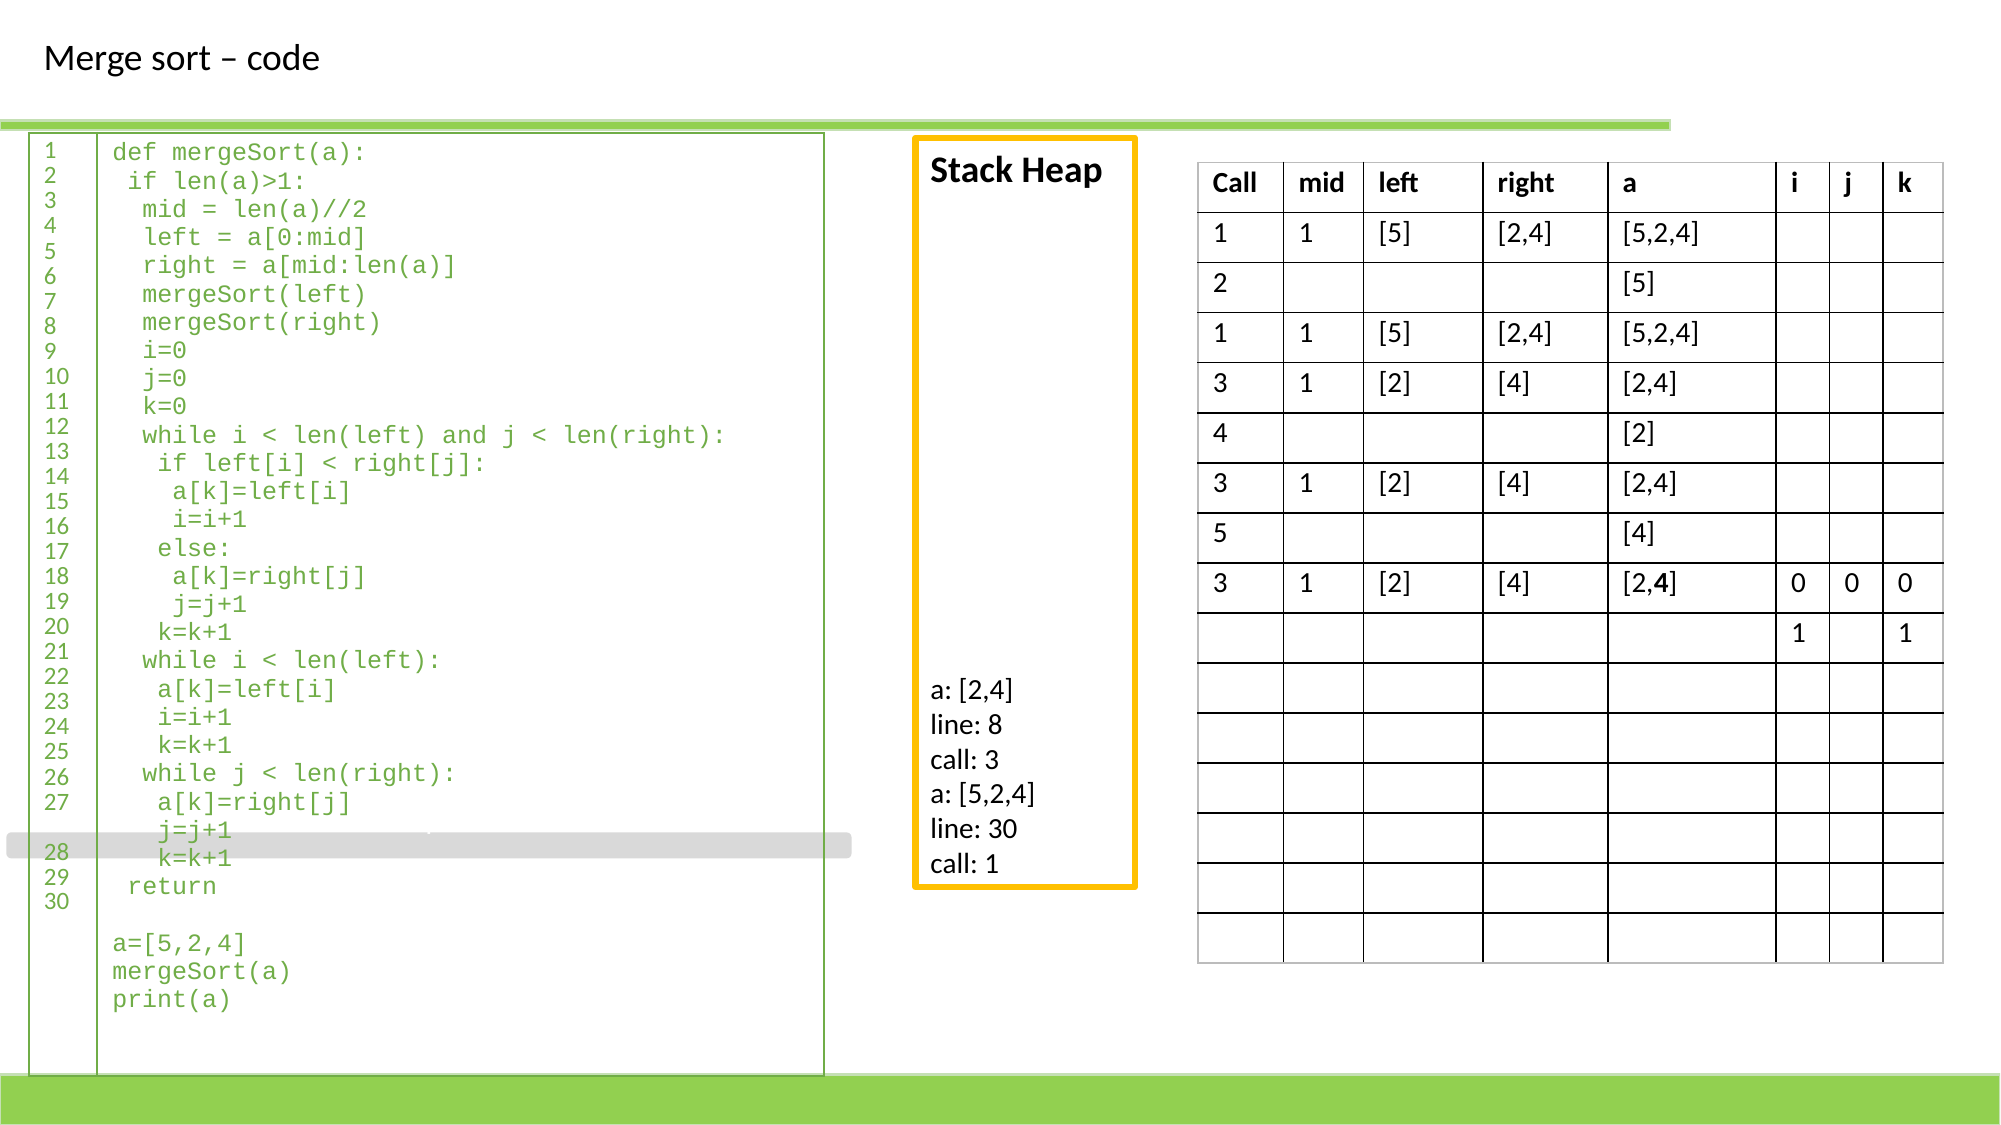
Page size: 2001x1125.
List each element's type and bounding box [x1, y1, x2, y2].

table_cell [1609, 814, 1775, 862]
table_cell [1364, 363, 1482, 412]
table_cell [1777, 564, 1829, 612]
table_cell [1884, 914, 1942, 962]
table_cell [1830, 714, 1882, 762]
table_cell [1777, 914, 1829, 962]
table_cell [1199, 464, 1283, 512]
table_cell [1777, 363, 1829, 412]
table_cell [1609, 714, 1775, 762]
table_cell [1830, 213, 1882, 262]
table_cell [1609, 914, 1775, 962]
table_cell [1484, 564, 1607, 612]
table_cell [1364, 263, 1482, 312]
table_header [1830, 163, 1882, 212]
table_cell [1830, 363, 1882, 412]
table_cell [1609, 614, 1775, 662]
table_cell [1284, 864, 1363, 912]
table_cell [1830, 764, 1882, 812]
table_cell [1284, 664, 1363, 712]
table_cell [1484, 263, 1607, 312]
table_cell [1284, 464, 1363, 512]
table_cell [1884, 814, 1942, 862]
table_cell [1777, 714, 1829, 762]
table_cell [1484, 363, 1607, 412]
table_cell [1830, 514, 1882, 562]
table_cell [1284, 564, 1363, 612]
table_cell [1609, 313, 1775, 362]
table_cell [1830, 263, 1882, 312]
table_header [1884, 163, 1942, 212]
table_cell [1199, 564, 1283, 612]
text_box [915, 137, 1135, 888]
table_cell [1609, 764, 1775, 812]
table_cell [1199, 614, 1283, 662]
table_cell [1830, 414, 1882, 462]
table_cell [1364, 914, 1482, 962]
table_cell [1830, 564, 1882, 612]
text_box [825, 832, 852, 859]
table_cell [1484, 764, 1607, 812]
table_cell [1777, 263, 1829, 312]
table_cell [1284, 213, 1363, 262]
table_cell [1199, 714, 1283, 762]
table_cell [1777, 614, 1829, 662]
table_cell [1364, 664, 1482, 712]
table_cell [1609, 464, 1775, 512]
table_cell [1484, 313, 1607, 362]
table_header [1284, 163, 1363, 212]
table_header [1364, 163, 1482, 212]
table_cell [1199, 664, 1283, 712]
table_cell [1609, 864, 1775, 912]
table_cell [1364, 514, 1482, 562]
table_cell [1884, 714, 1942, 762]
table_cell [1884, 363, 1942, 412]
table_cell [1199, 313, 1283, 362]
table_cell [1884, 414, 1942, 462]
table_cell [1777, 213, 1829, 262]
table_cell [1484, 213, 1607, 262]
table_cell [1777, 814, 1829, 862]
table_cell [1199, 514, 1283, 562]
text_box [28, 25, 1072, 86]
table_cell [1830, 313, 1882, 362]
table_cell [1284, 764, 1363, 812]
table_cell [1284, 414, 1363, 462]
table_cell [1884, 764, 1942, 812]
table_cell [1364, 614, 1482, 662]
table_cell [1609, 263, 1775, 312]
table_cell [1830, 464, 1882, 512]
table_cell [1484, 614, 1607, 662]
table_cell [1777, 664, 1829, 712]
table_header [30, 134, 96, 1075]
table_cell [1884, 664, 1942, 712]
table_cell [1884, 564, 1942, 612]
table_cell [1609, 363, 1775, 412]
table_cell [1830, 864, 1882, 912]
table_cell [1284, 614, 1363, 662]
table_cell [1484, 864, 1607, 912]
table_cell [1884, 514, 1942, 562]
table_cell [1364, 564, 1482, 612]
table_cell [1199, 914, 1283, 962]
table_cell [1484, 664, 1607, 712]
table_cell [1484, 814, 1607, 862]
table_cell [1484, 464, 1607, 512]
table_cell [1199, 814, 1283, 862]
table_cell [1609, 213, 1775, 262]
table_cell [1364, 414, 1482, 462]
table_cell [1364, 213, 1482, 262]
table_header [98, 134, 823, 1075]
table_header [1609, 163, 1775, 212]
table_cell [1484, 914, 1607, 962]
table_cell [1777, 464, 1829, 512]
table_cell [1884, 864, 1942, 912]
table_cell [1284, 914, 1363, 962]
table_cell [1364, 464, 1482, 512]
table_cell [1484, 714, 1607, 762]
table_cell [1609, 664, 1775, 712]
table_cell [1830, 664, 1882, 712]
table_cell [1777, 764, 1829, 812]
table_cell [1364, 814, 1482, 862]
table_cell [1609, 564, 1775, 612]
table_cell [1777, 514, 1829, 562]
text_box [6, 832, 28, 859]
table_cell [1884, 464, 1942, 512]
table_cell [1284, 814, 1363, 862]
table_cell [1364, 864, 1482, 912]
table_header [1777, 163, 1829, 212]
table_cell [1830, 814, 1882, 862]
table_cell [1884, 313, 1942, 362]
table_cell [1830, 614, 1882, 662]
table_cell [1364, 714, 1482, 762]
table_cell [1199, 864, 1283, 912]
table_cell [1284, 363, 1363, 412]
table_cell [1364, 313, 1482, 362]
table_cell [1830, 914, 1882, 962]
table_cell [1884, 213, 1942, 262]
table_cell [1884, 263, 1942, 312]
table_cell [1609, 514, 1775, 562]
table_cell [1199, 363, 1283, 412]
table_cell [1777, 414, 1829, 462]
table_cell [1884, 614, 1942, 662]
table_cell [1199, 764, 1283, 812]
table_header [1484, 163, 1607, 212]
table_cell [1364, 764, 1482, 812]
table_cell [1284, 714, 1363, 762]
table_cell [1609, 414, 1775, 462]
table_cell [1284, 313, 1363, 362]
table_header [1199, 163, 1283, 212]
table_cell [1199, 213, 1283, 262]
table_cell [1484, 514, 1607, 562]
table_cell [1284, 263, 1363, 312]
table_cell [1777, 313, 1829, 362]
table_cell [1484, 414, 1607, 462]
table_cell [1284, 514, 1363, 562]
table_cell [1777, 864, 1829, 912]
table_cell [1199, 414, 1283, 462]
table_cell [1199, 263, 1283, 312]
